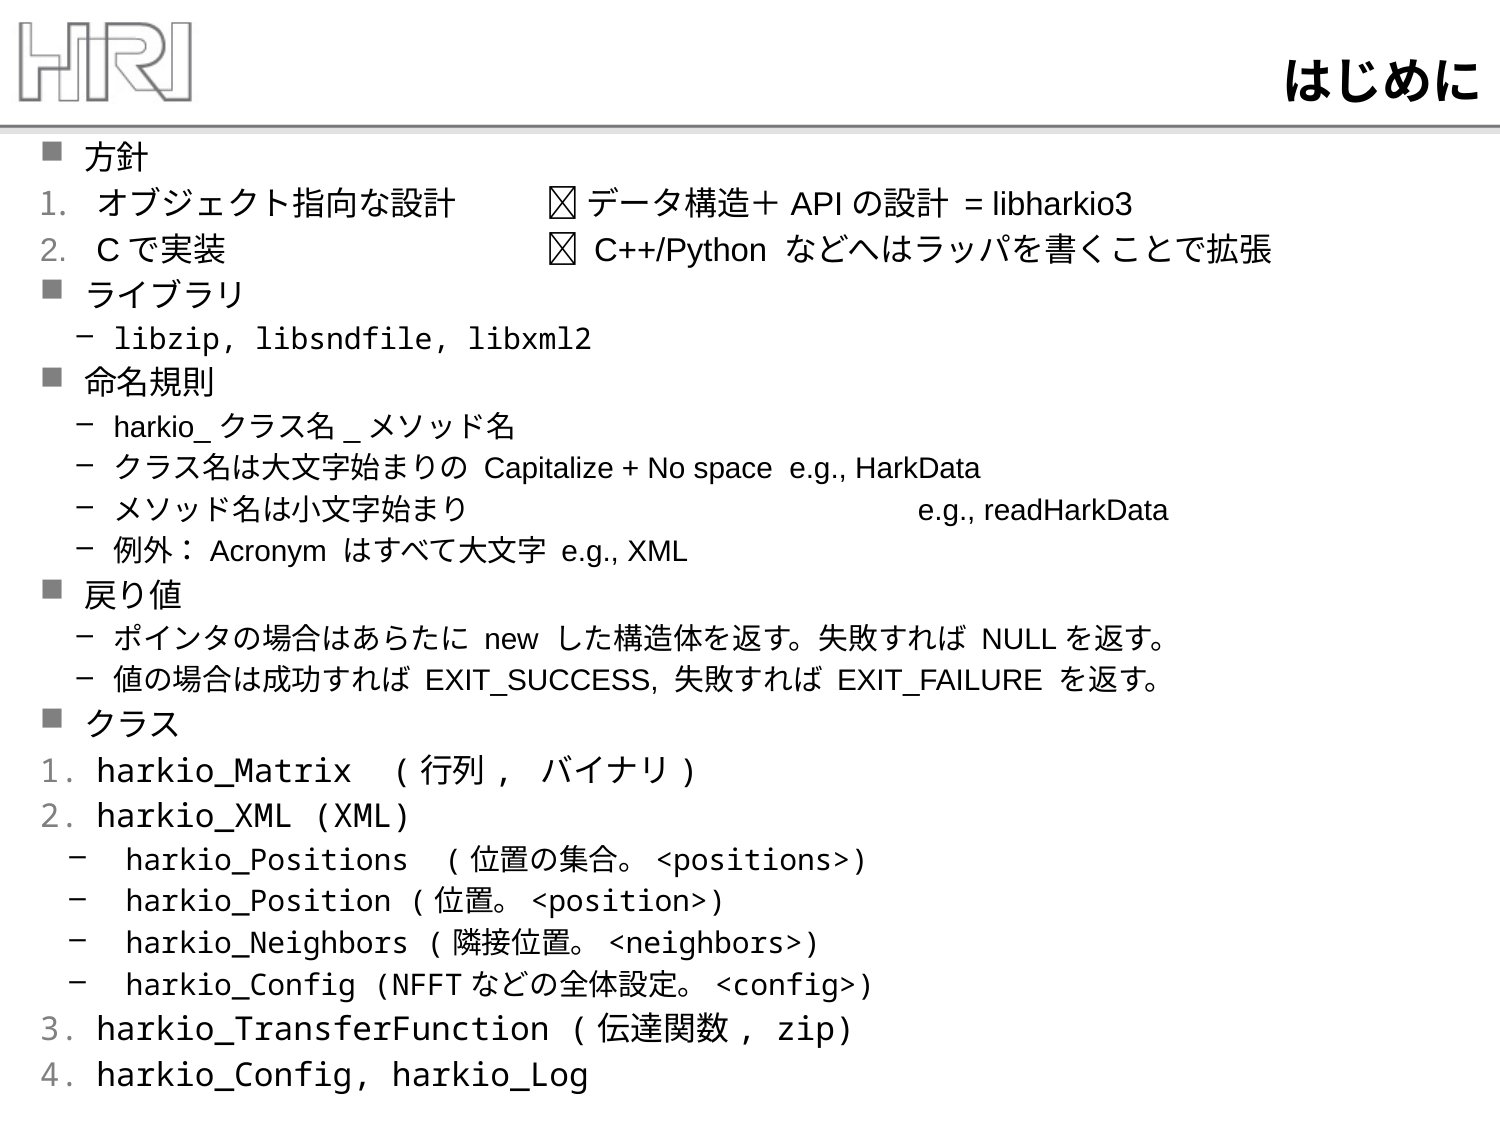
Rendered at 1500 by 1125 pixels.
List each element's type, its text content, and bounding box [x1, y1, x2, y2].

list 方針 オブジェクト指向な設計  データ構造＋APIの設計 = libharkio3 Cで実装  C++/Python などへはラッパを書くことで拡張 ライブラリ libzip, libsndfile, libxml2 命名規則 harkio_クラス名_メソッド名 クラス名は大文字始まりの Capitalize + No space e.g., HarkData メソッド名は小文字始まり e.g., readHarkData 例外：Acronym はすべて大文字 e.g., XML 戻り値 ポインタの場合はあらたに new した構造体を返す。失敗すれば NULLを返す。 値の場合は成功すれば EXIT_SUCCESS, 失敗すれば EXIT_FAILURE を返す。 クラス harkio_Matrix (行列, バイナリ) harkio_XML (XML) harkio_Positions (位置の集合。<positions>) harkio_Position (位置。<position>) harkio_Neighbors (隣接位置。<neighbors>) harkio_Config (NFFTなどの全体設定。<config>) harkio_TransferFunction (伝達関数, zip) harkio_Config, harkio_Log [17, 136, 1483, 1035]
picture [0, 0, 1500, 134]
title はじめに [300, 0, 1483, 126]
